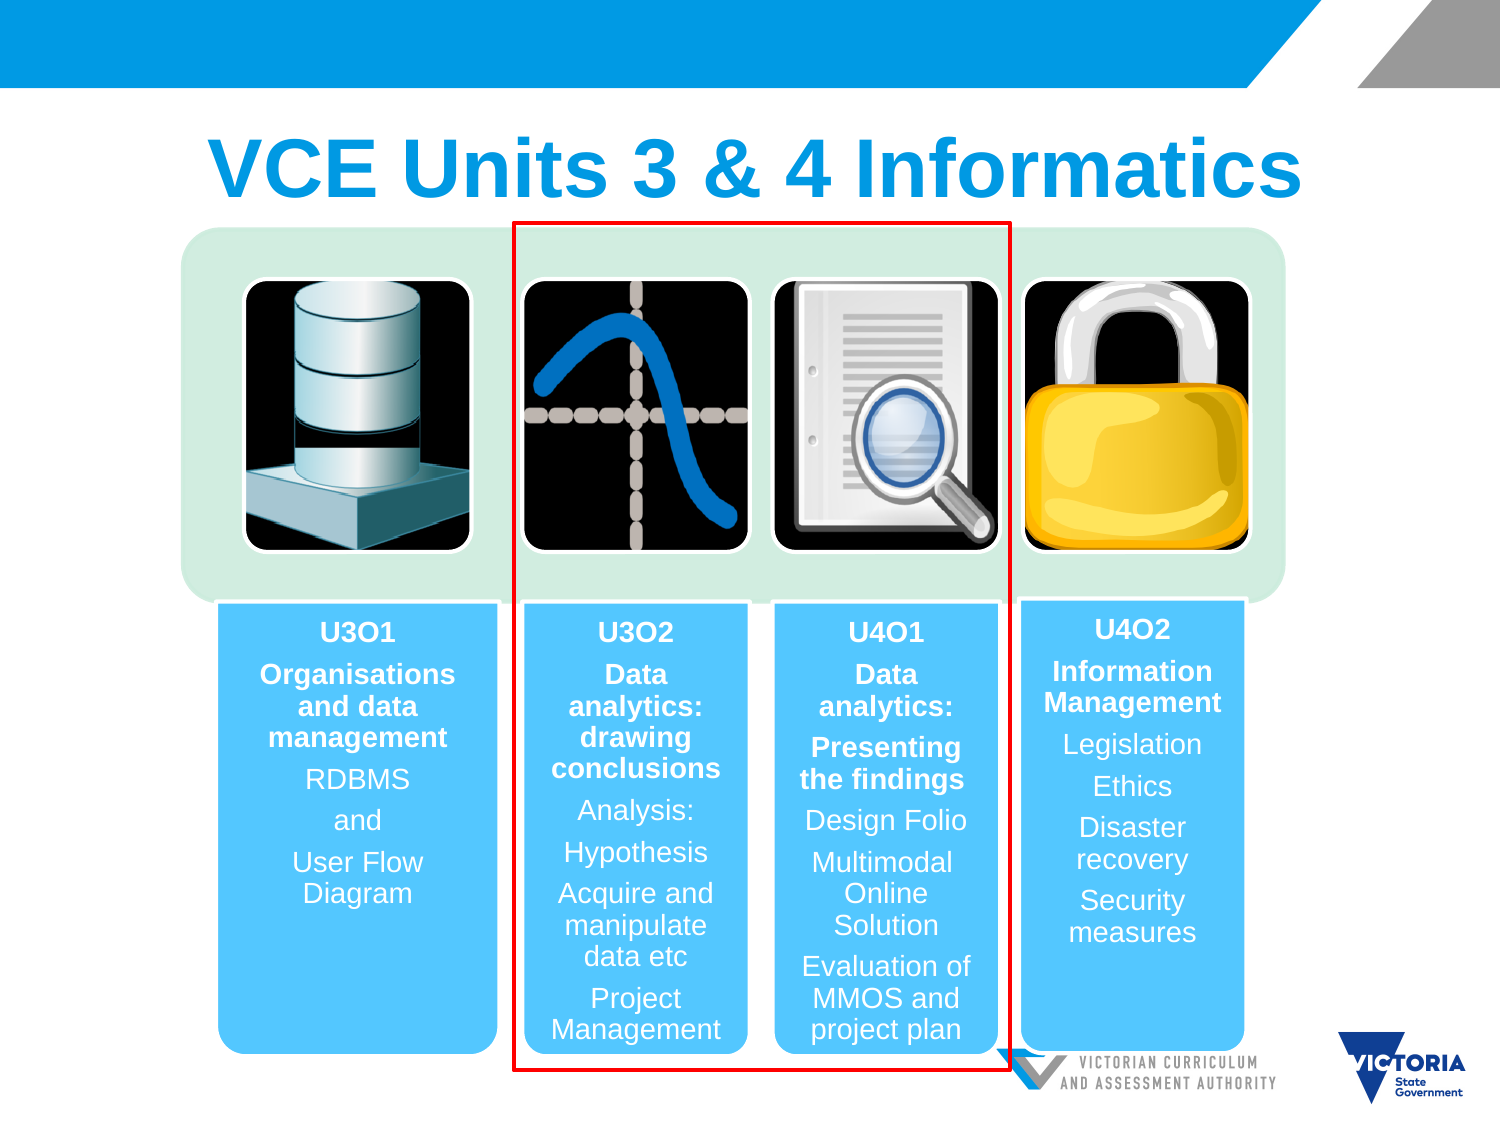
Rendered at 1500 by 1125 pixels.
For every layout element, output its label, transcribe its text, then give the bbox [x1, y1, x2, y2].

picture [0, 0, 1500, 1125]
text_box [512, 1066, 1012, 1072]
text_box VCE Units 3 & 4 Informatics [29, 106, 1483, 190]
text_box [182, 229, 1284, 1057]
text_box [512, 221, 1012, 227]
